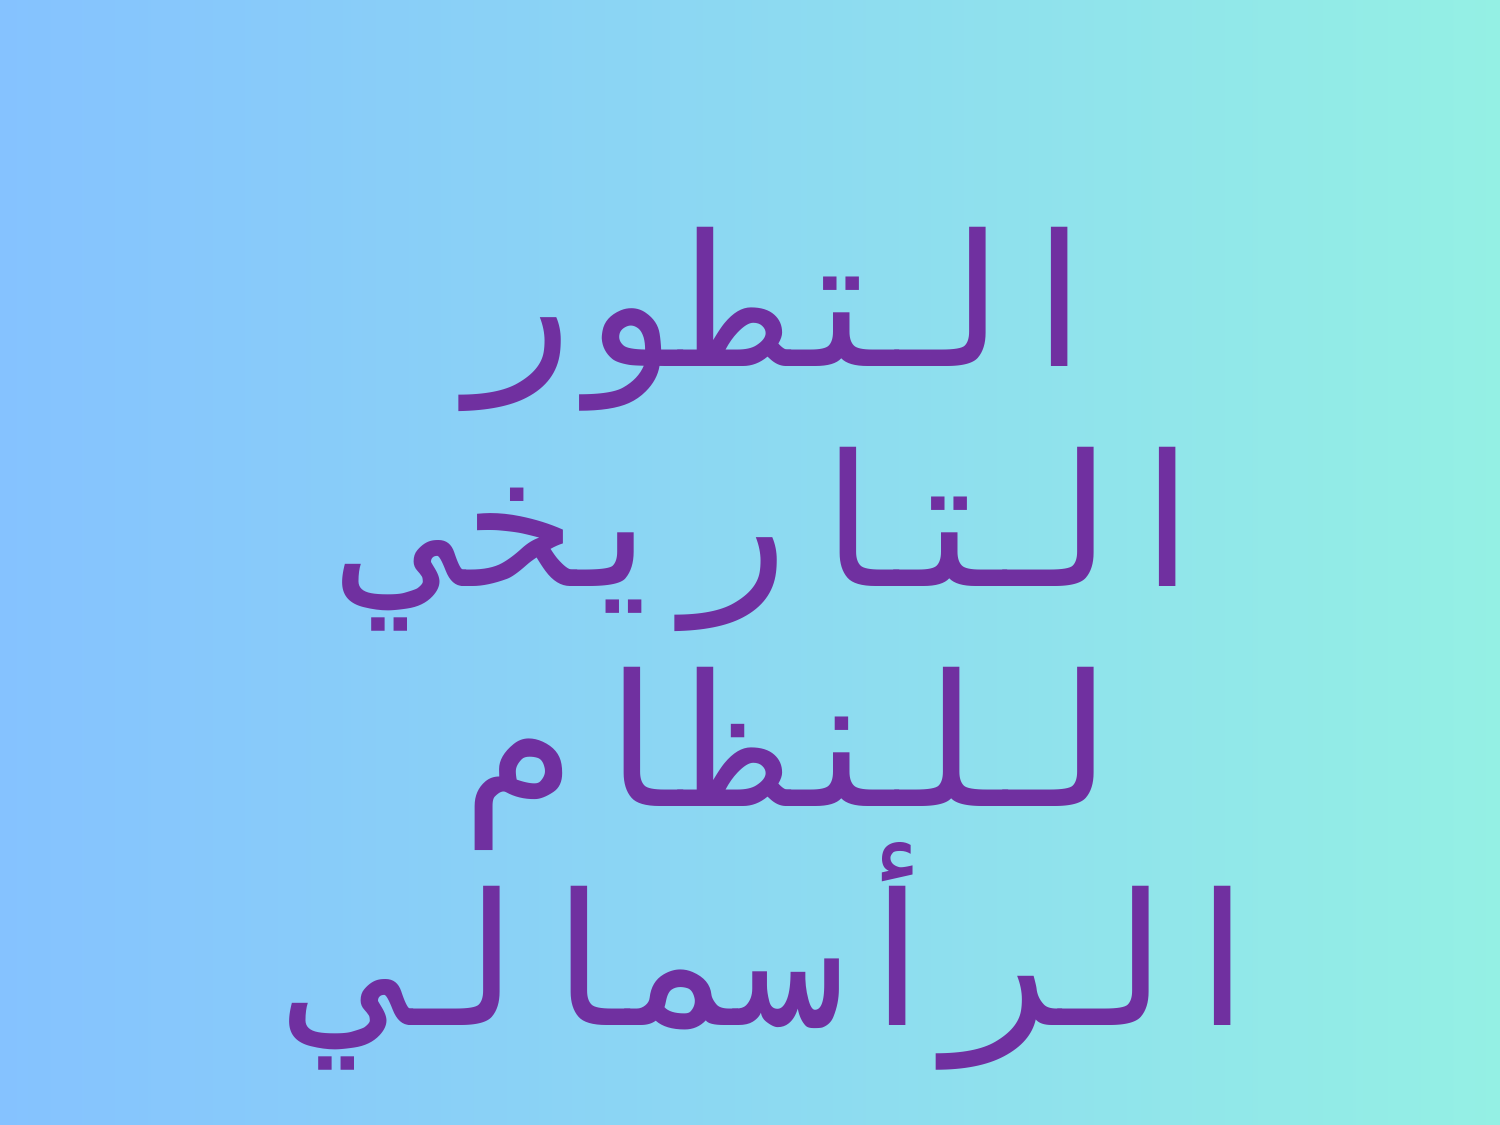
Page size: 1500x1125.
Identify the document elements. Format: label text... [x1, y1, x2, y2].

title التطور التاريخي للنظام الرأسمالي [152, 105, 1428, 748]
